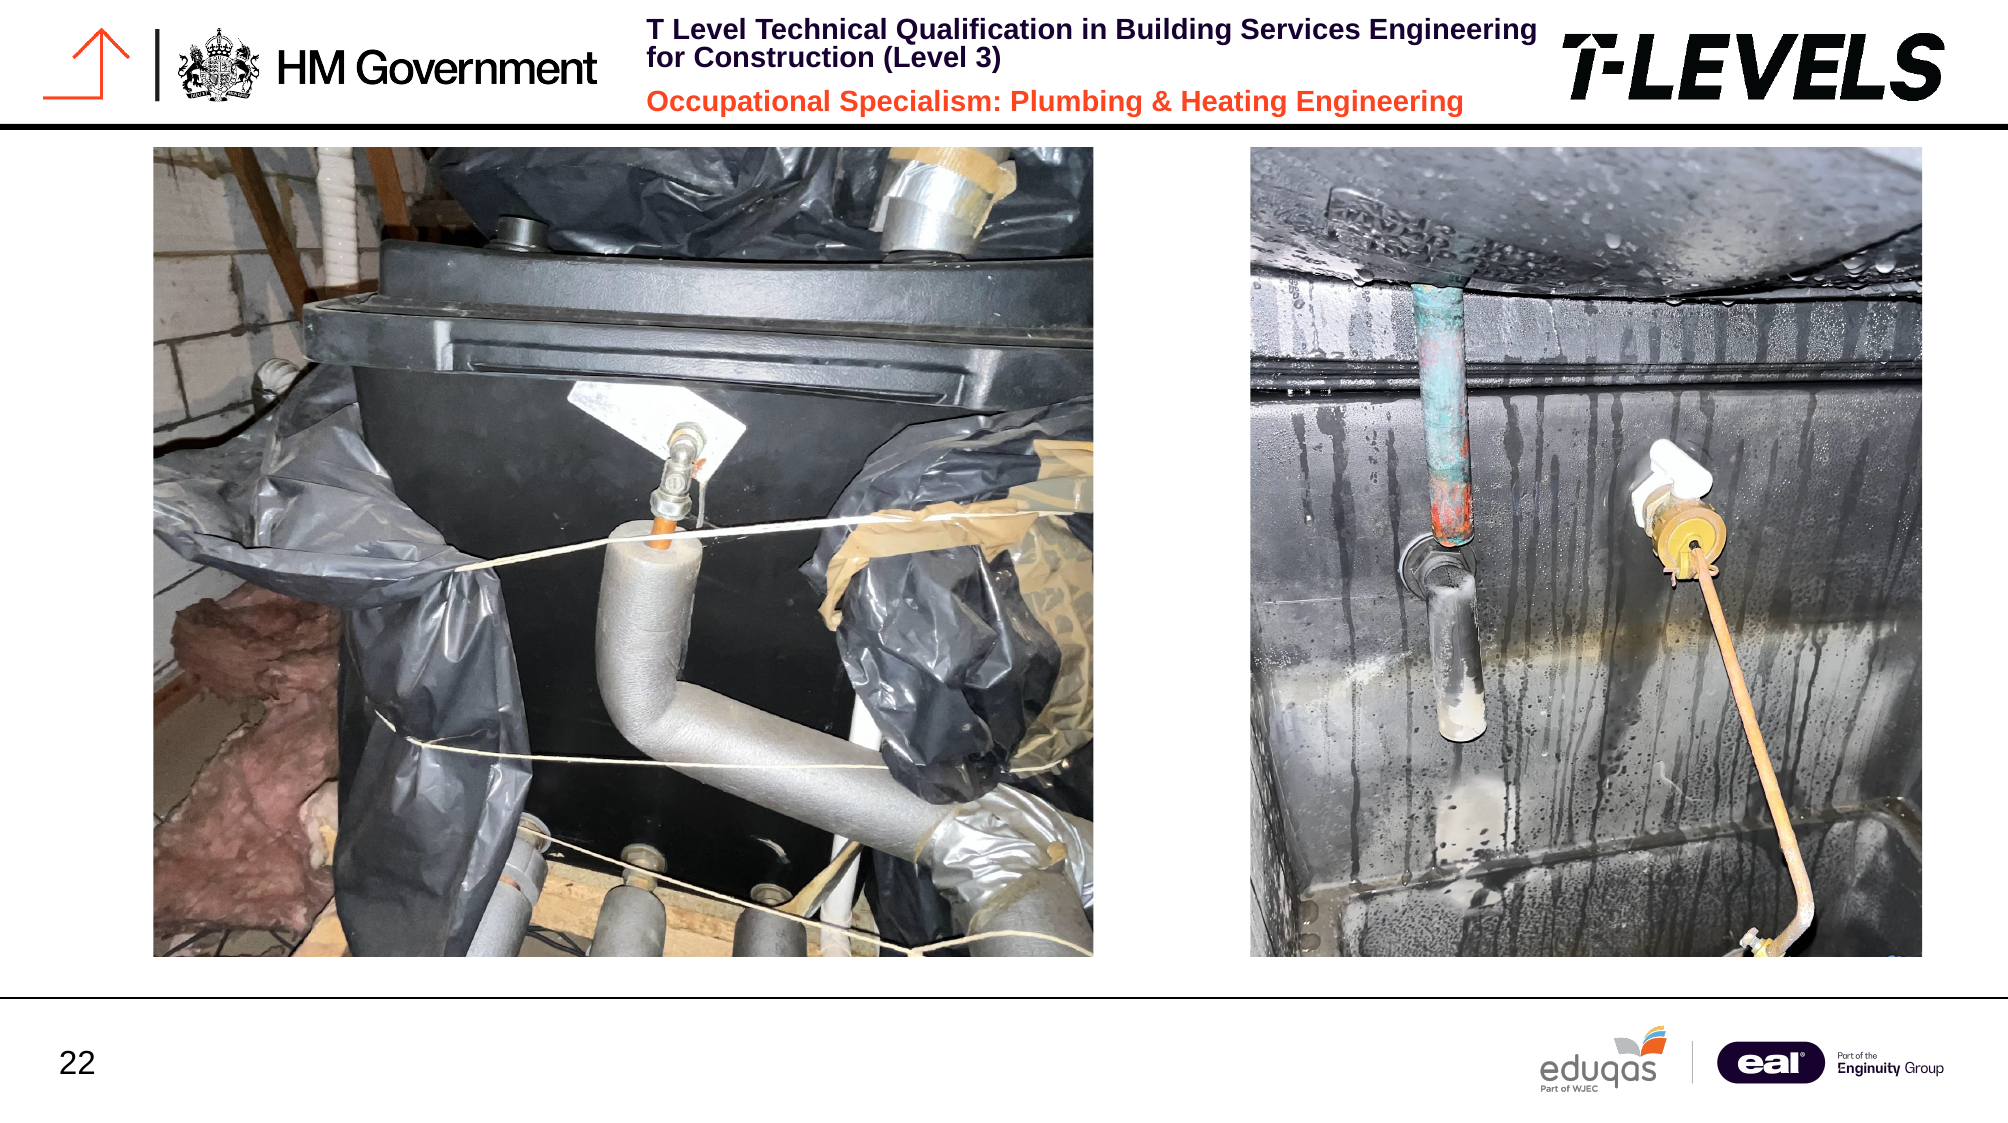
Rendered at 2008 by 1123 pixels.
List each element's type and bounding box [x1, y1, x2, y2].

picture [155, 28, 597, 102]
picture [153, 146, 1094, 957]
picture [1250, 146, 1923, 957]
picture [38, 27, 136, 100]
picture [1543, 25, 1964, 108]
picture [1535, 1021, 1949, 1097]
